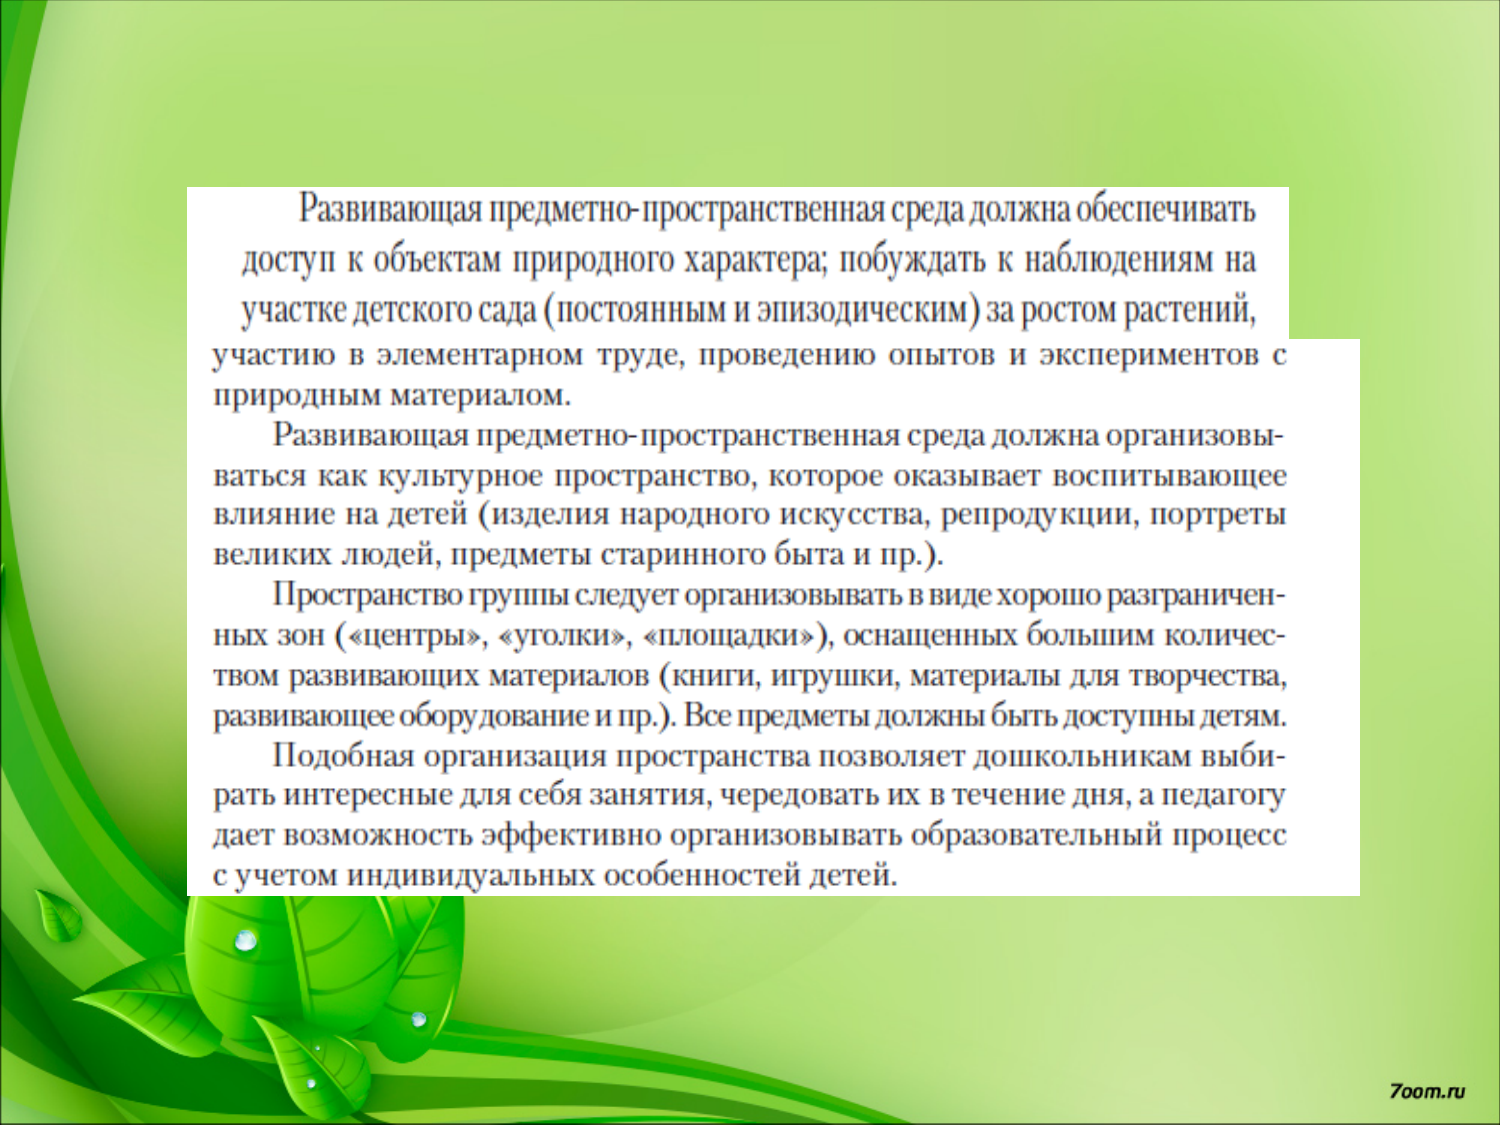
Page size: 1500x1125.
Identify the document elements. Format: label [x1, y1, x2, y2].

list [187, 187, 1290, 339]
picture [0, 0, 1500, 1125]
